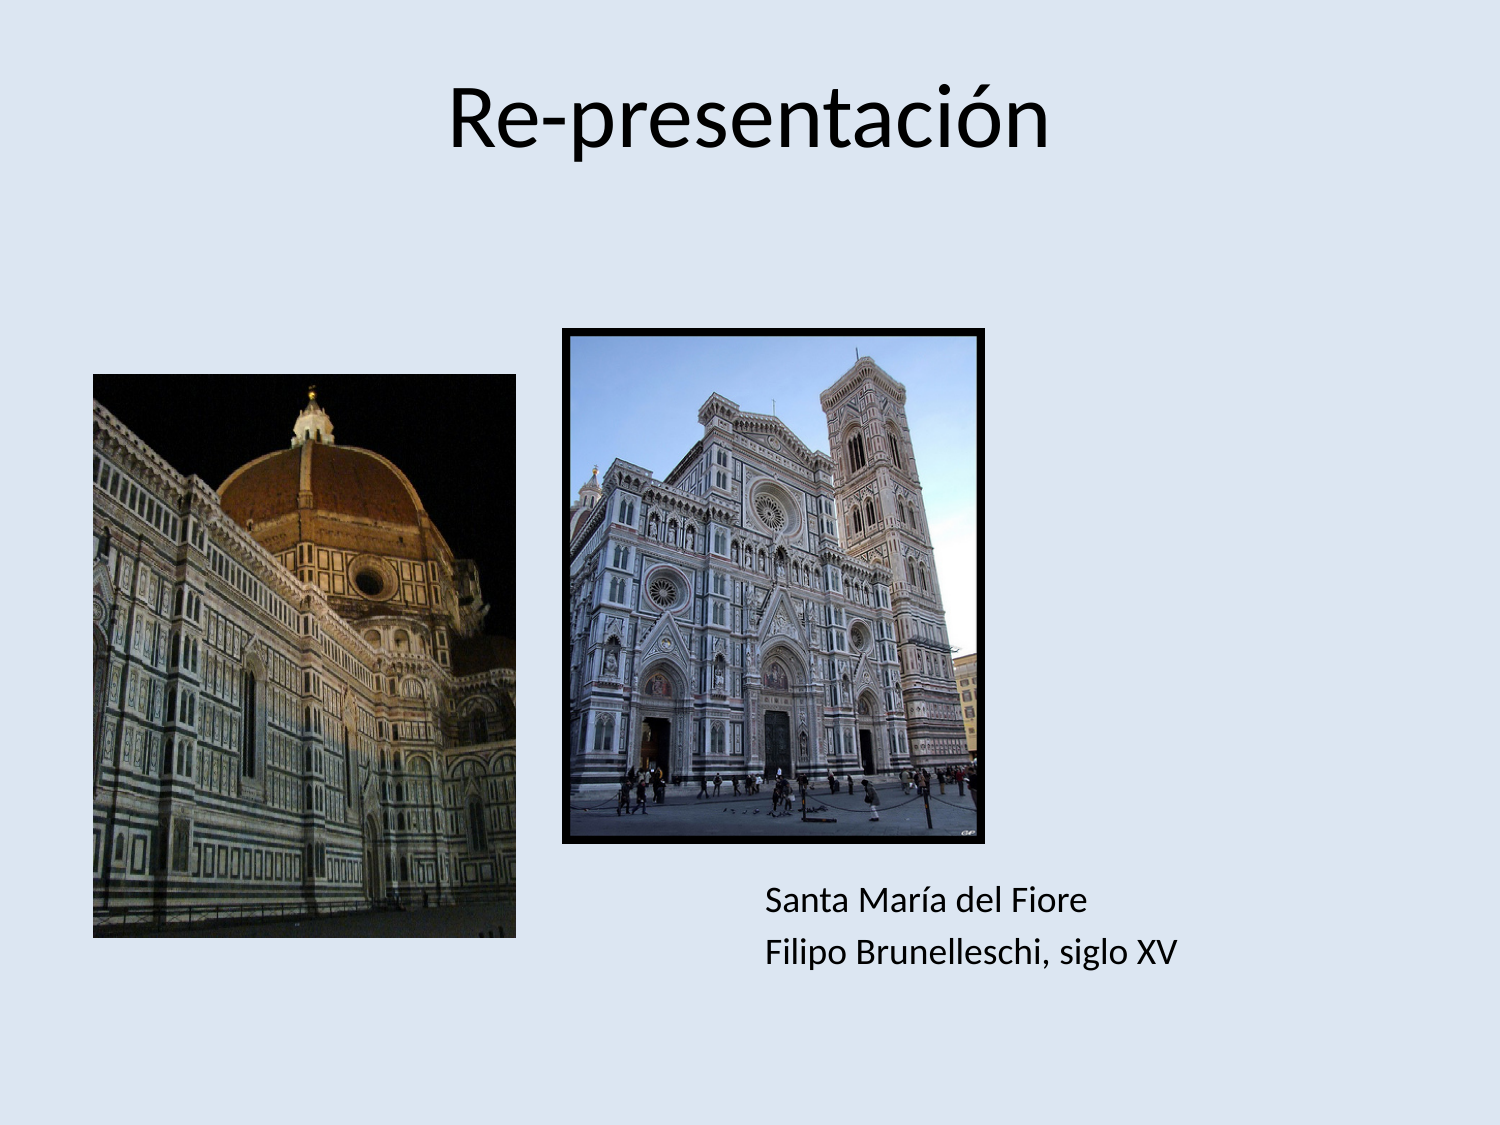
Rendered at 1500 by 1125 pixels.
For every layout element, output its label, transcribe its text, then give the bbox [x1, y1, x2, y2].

picture [562, 327, 985, 844]
text_box Re-presentación [74, 45, 1425, 176]
picture [93, 374, 516, 938]
text_box Santa María del Fiore Filipo Brunelleschi, siglo XV [750, 867, 1355, 1032]
